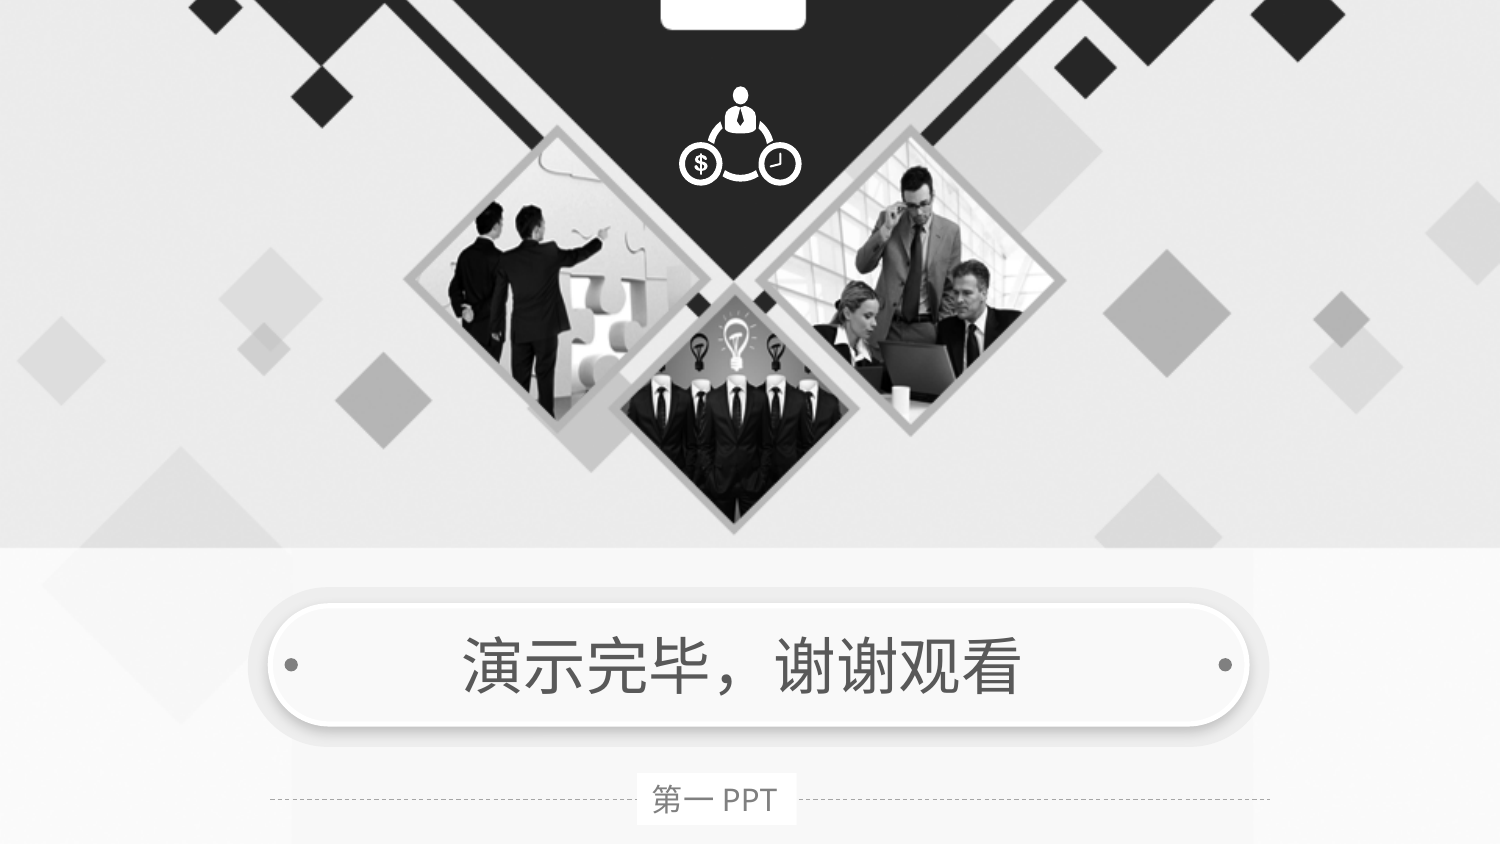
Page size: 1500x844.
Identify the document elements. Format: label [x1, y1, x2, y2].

text_box [247, 587, 1270, 747]
text_box [679, 86, 802, 186]
picture [0, 0, 1500, 844]
